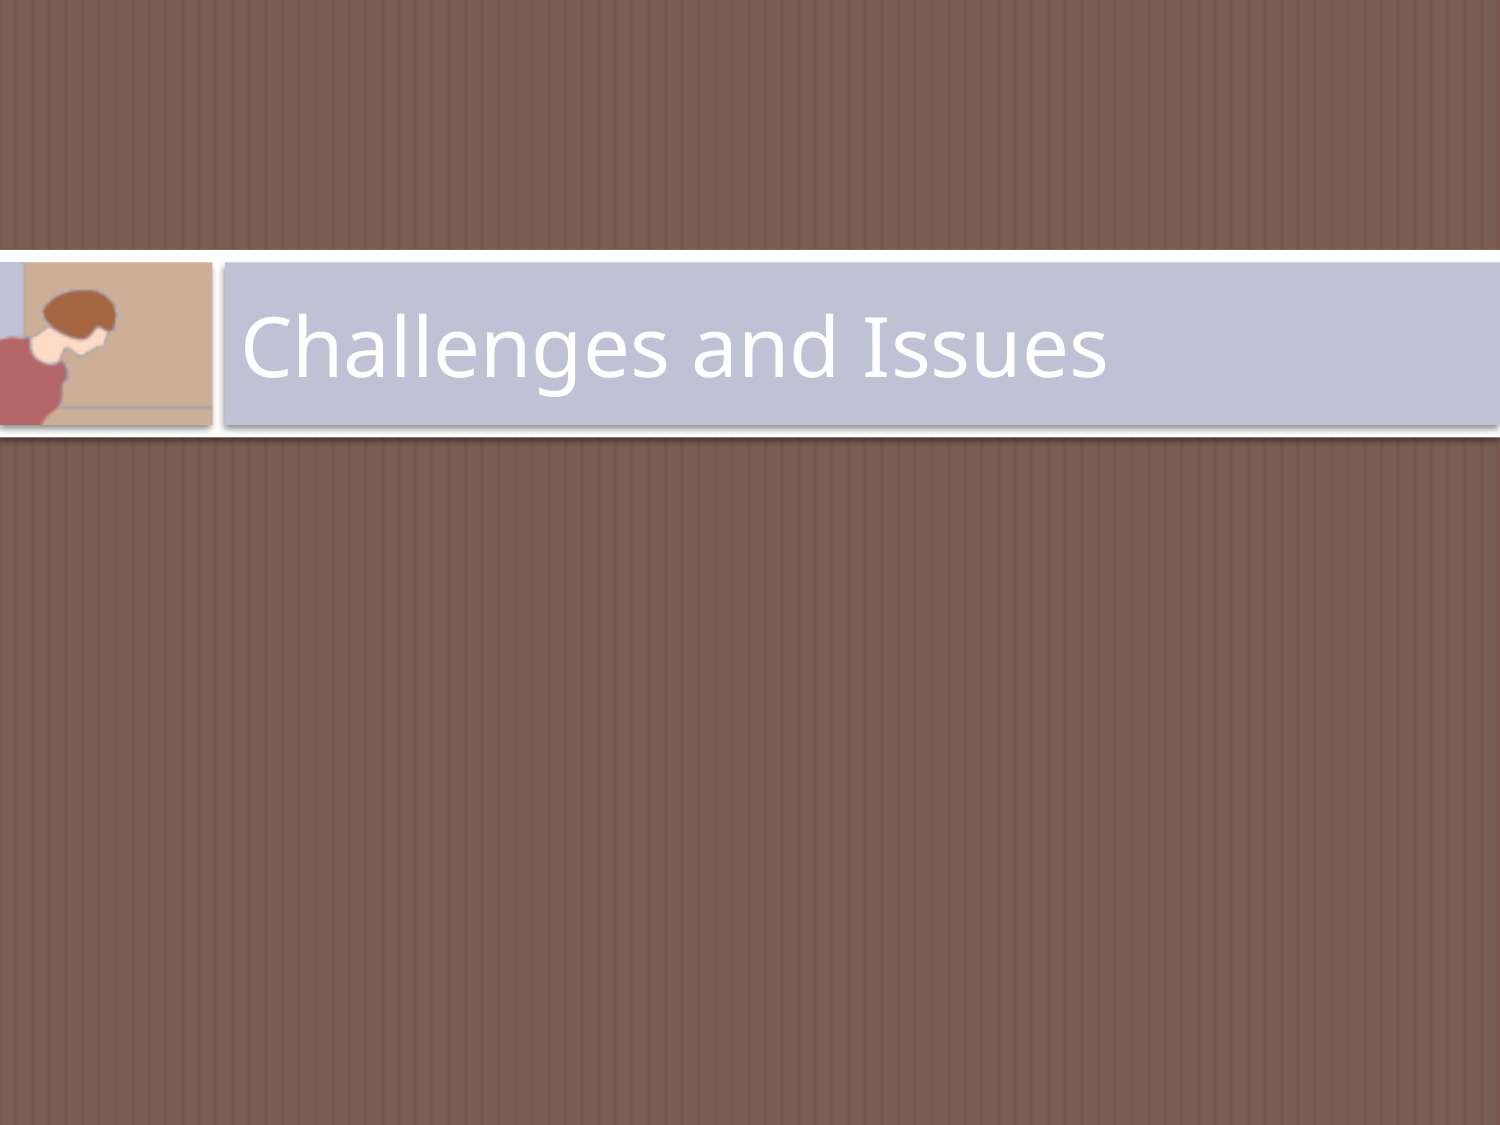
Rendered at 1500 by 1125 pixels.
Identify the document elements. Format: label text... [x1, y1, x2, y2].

title Challenges and Issues [224, 262, 1476, 426]
picture [0, 262, 213, 426]
